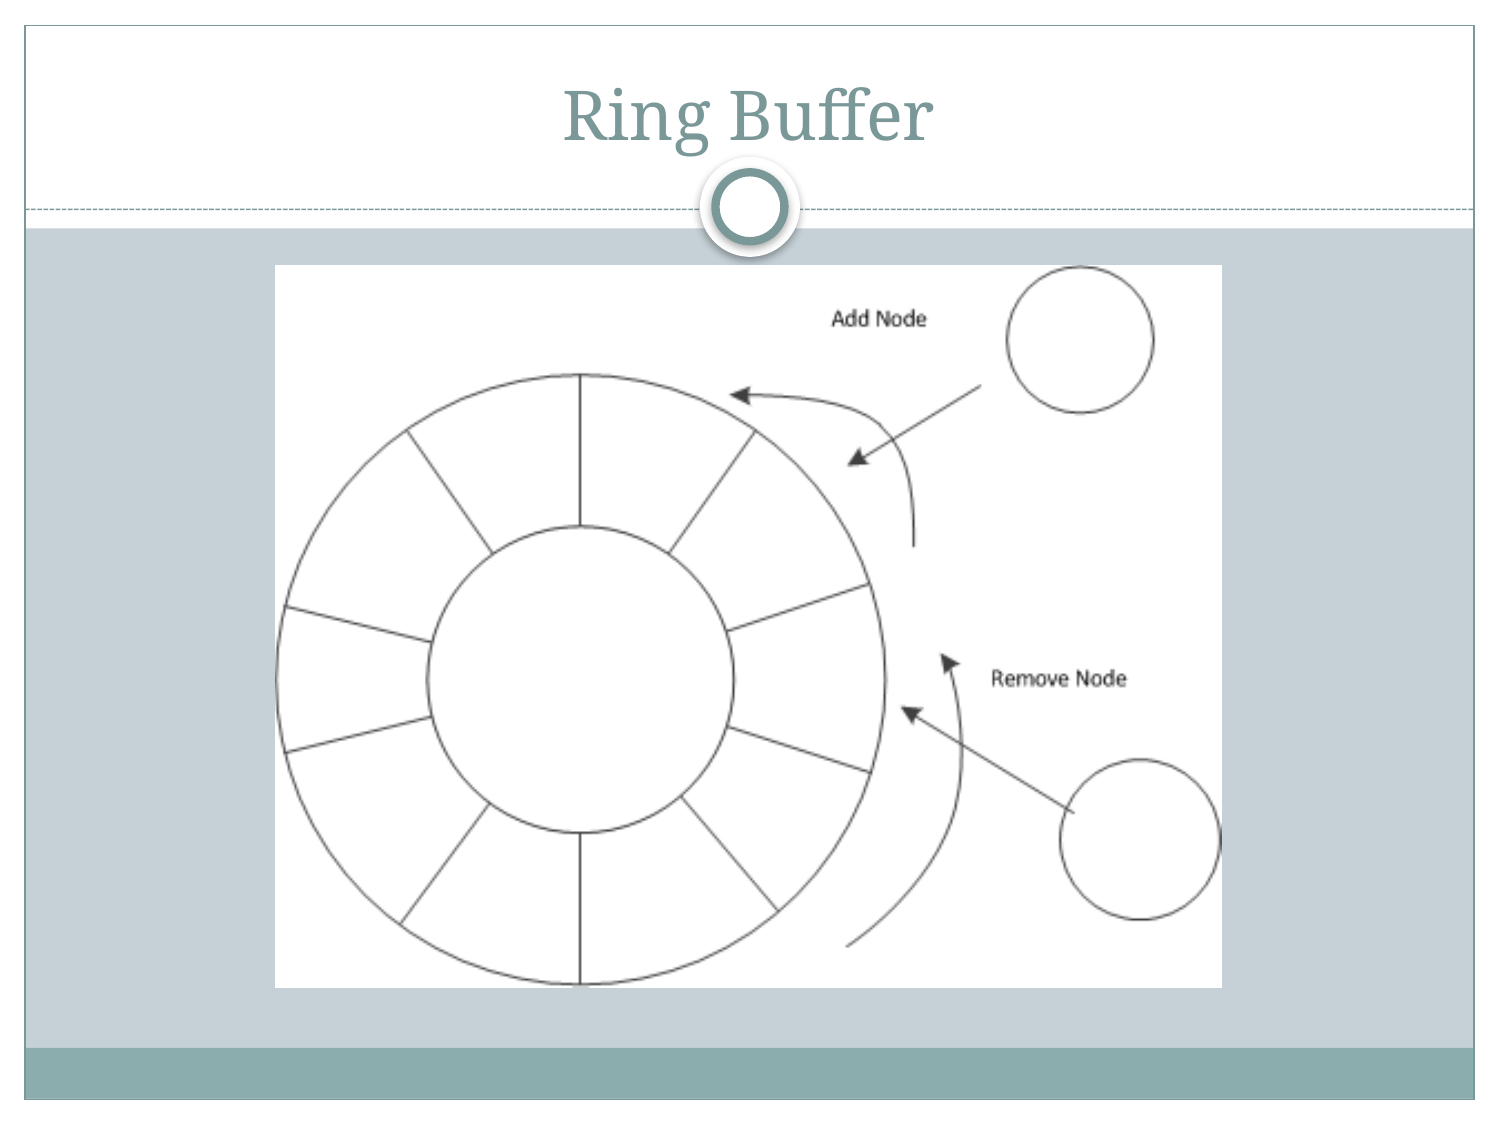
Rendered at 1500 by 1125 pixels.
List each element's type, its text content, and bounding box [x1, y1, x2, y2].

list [274, 265, 1222, 988]
title Ring Buffer [49, 37, 1450, 162]
